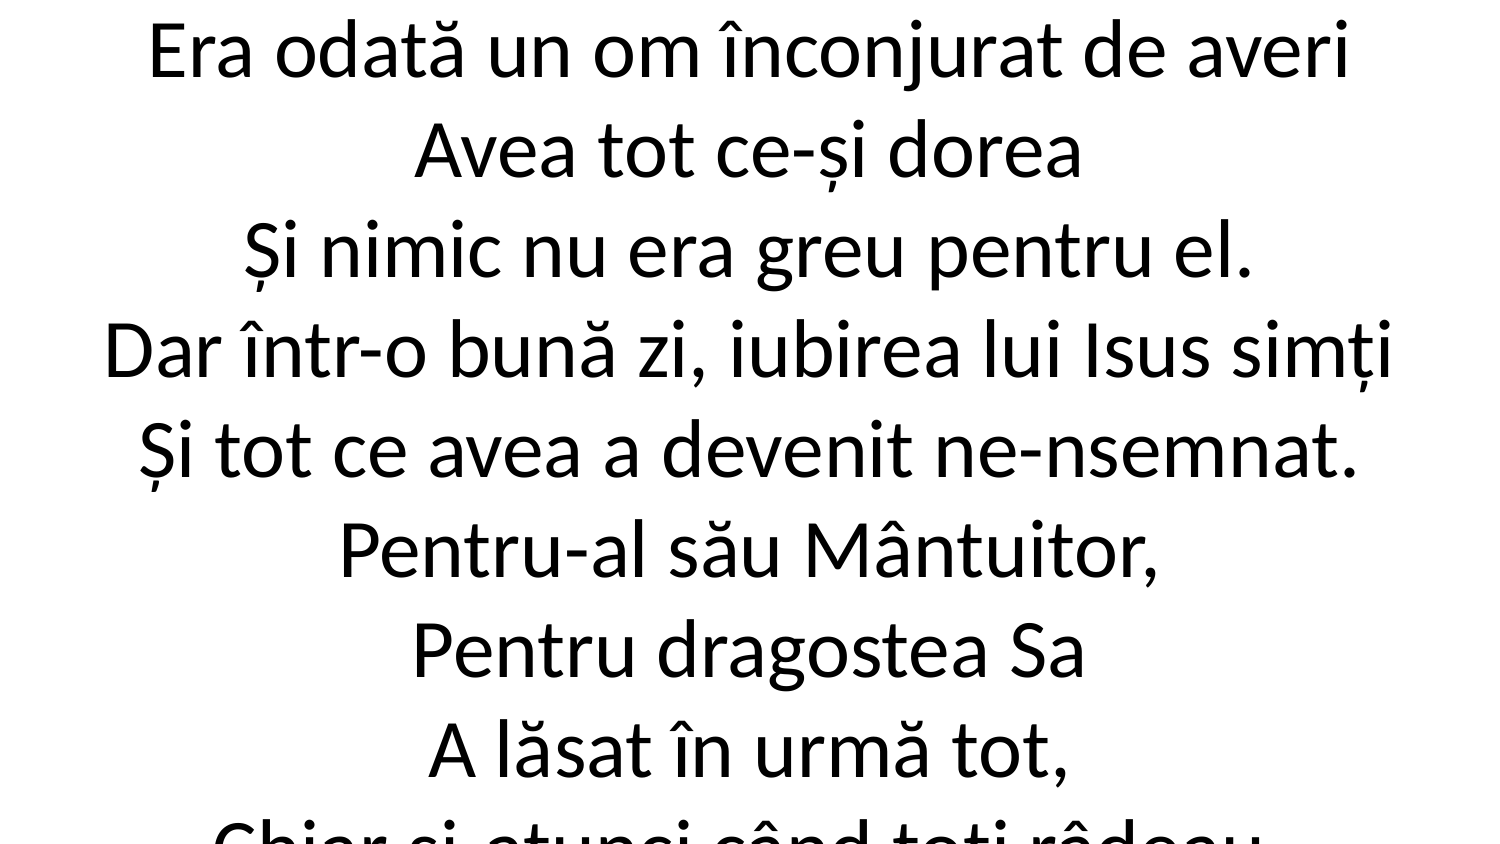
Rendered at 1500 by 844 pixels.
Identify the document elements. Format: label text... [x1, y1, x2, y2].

text_box Era odată un om înconjurat de averi Avea tot ce-și dorea Și nimic nu era greu pentru el. Dar într-o bună zi, iubirea lui Isus simți Și tot ce avea a devenit ne-nsemnat. Pentru-al său Mântuitor, Pentru dragostea Sa A lăsat în urmă tot, Chiar și-atunci când toți râdeau. [89, 0, 1411, 844]
